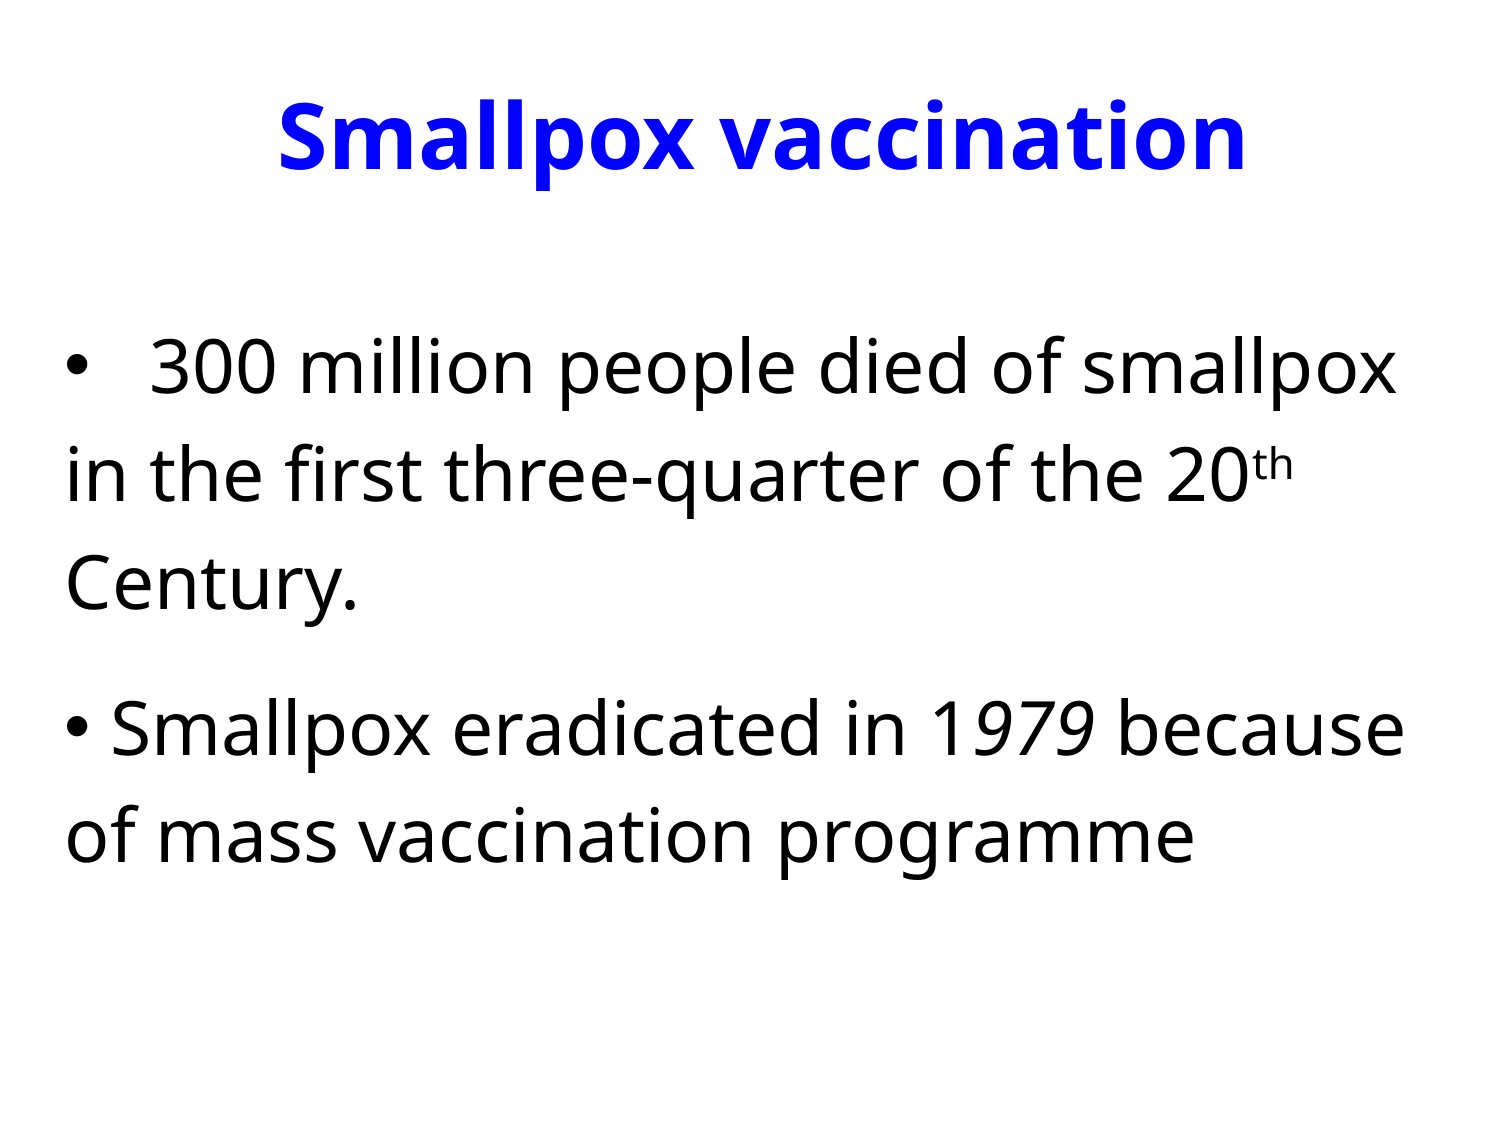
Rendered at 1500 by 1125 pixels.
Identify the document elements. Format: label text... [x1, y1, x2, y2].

text_box Smallpox vaccination [126, 70, 1402, 258]
text_box 300 million people died of smallpox in the first three-quarter of the 20th Century. Smallpox eradicated in 1979 because of mass vaccination programme [50, 293, 1450, 1031]
